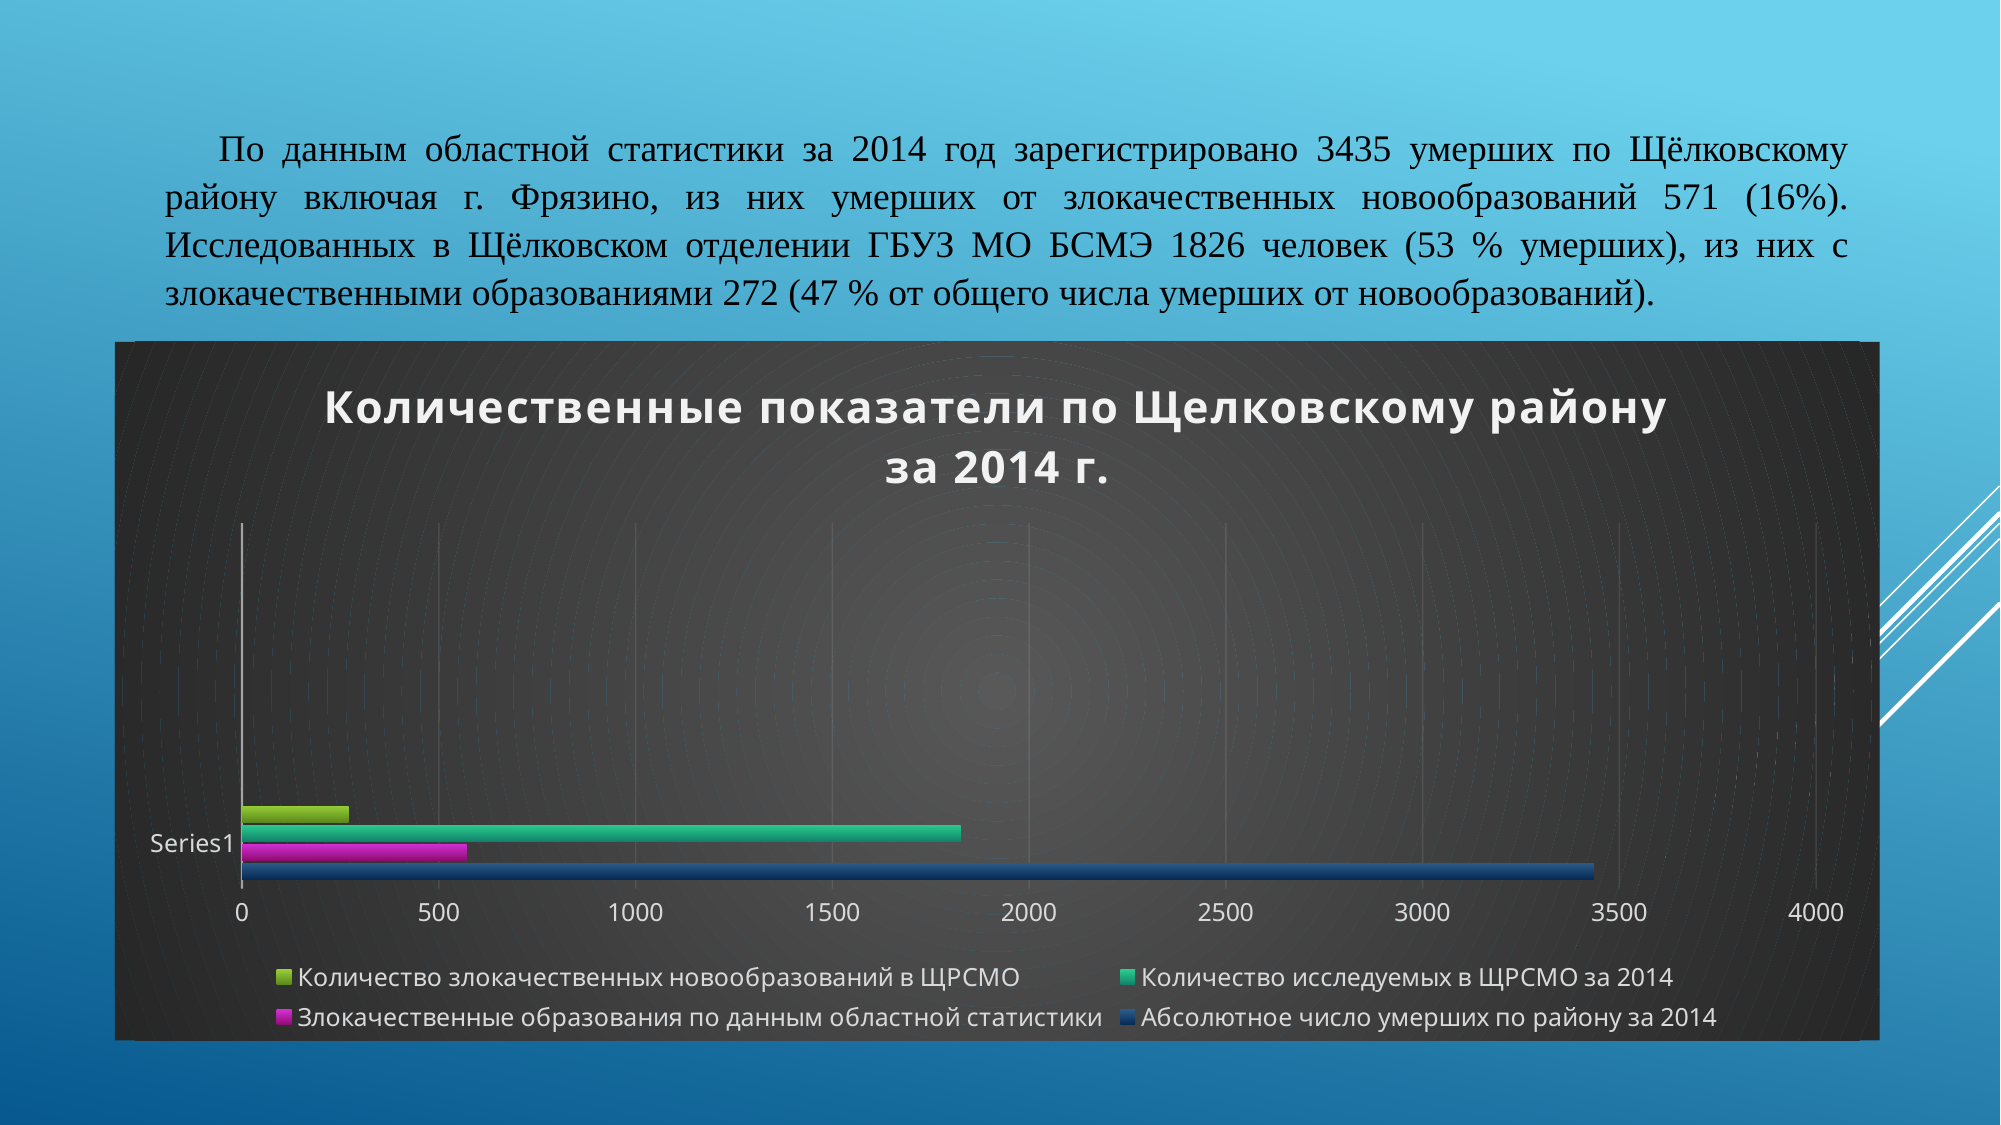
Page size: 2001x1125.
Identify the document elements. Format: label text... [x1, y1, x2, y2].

text_box По данным областной статистики за 2014 год зарегистрировано 3435 умерших по Щёлковскому району включая г. Фрязино, из них умерших от злокачественных новообразований 571 (16%). Исследованных в Щёлковском отделении ГБУЗ МО БСМЭ 1826 человек (53 % умерших), из них с злокачественными образованиями 272 (47 % от общего числа умерших от новообразований). [149, 113, 1865, 321]
chart [114, 341, 1880, 1041]
